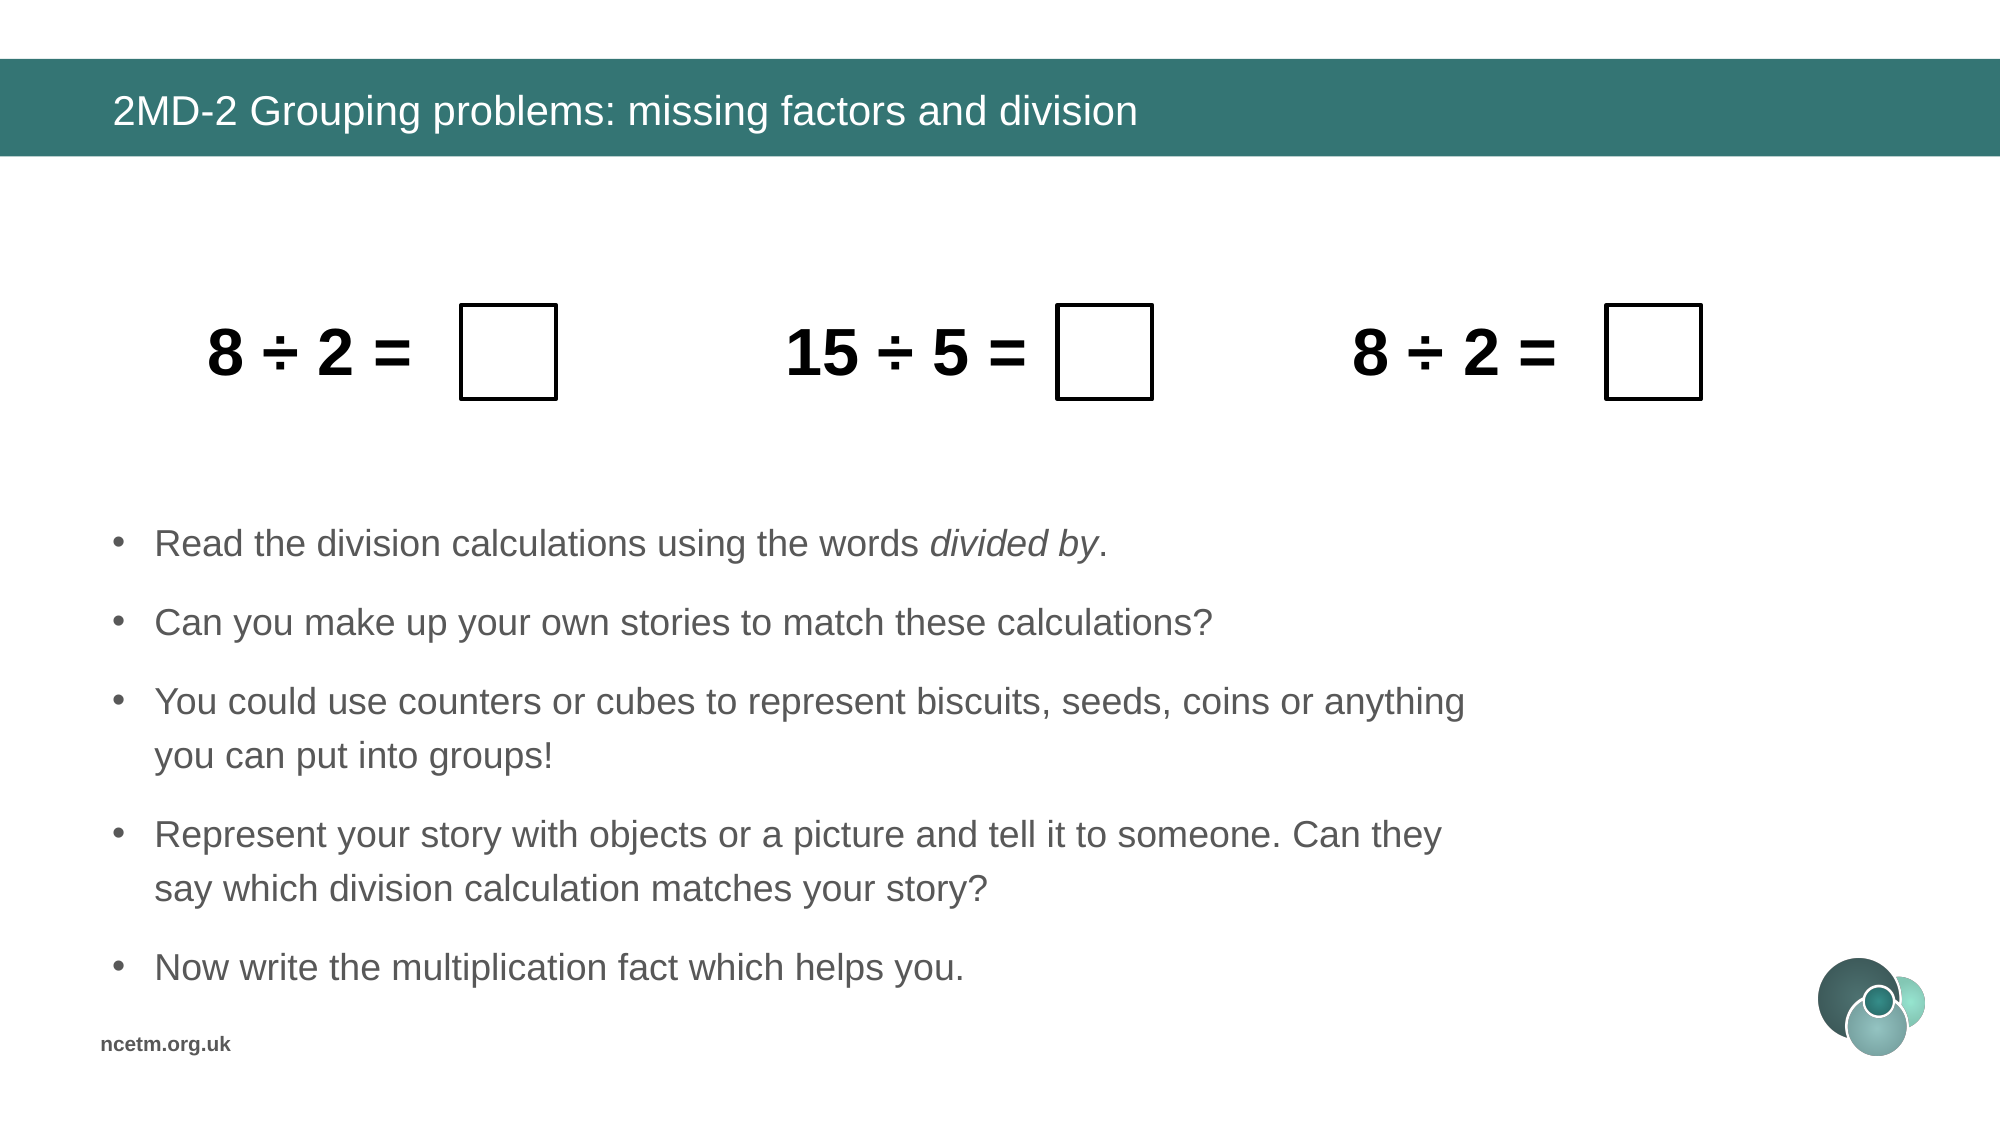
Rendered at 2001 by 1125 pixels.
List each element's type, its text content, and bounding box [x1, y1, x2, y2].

text_box [459, 303, 558, 401]
text_box 15 ÷ 5 = [770, 300, 1043, 396]
text_box 8 ÷ 2 = [192, 300, 428, 396]
text_box Read the division calculations using the words divided by. Can you make up your own stories to match these calculations? You could use counters or cubes to represent biscuits, seeds, coins or anything you can put into groups! Represent your story with objects or a picture and tell it to someone. Can they say which division calculation matches your story? Now write the multiplication fact which helps you. [97, 502, 1517, 966]
text_box [1055, 303, 1154, 401]
text_box 8 ÷ 2 = [1337, 300, 1573, 396]
text_box [1604, 303, 1703, 401]
picture [1818, 958, 1925, 1056]
title 2MD-2 Grouping problems: missing factors and division [97, 76, 1945, 147]
